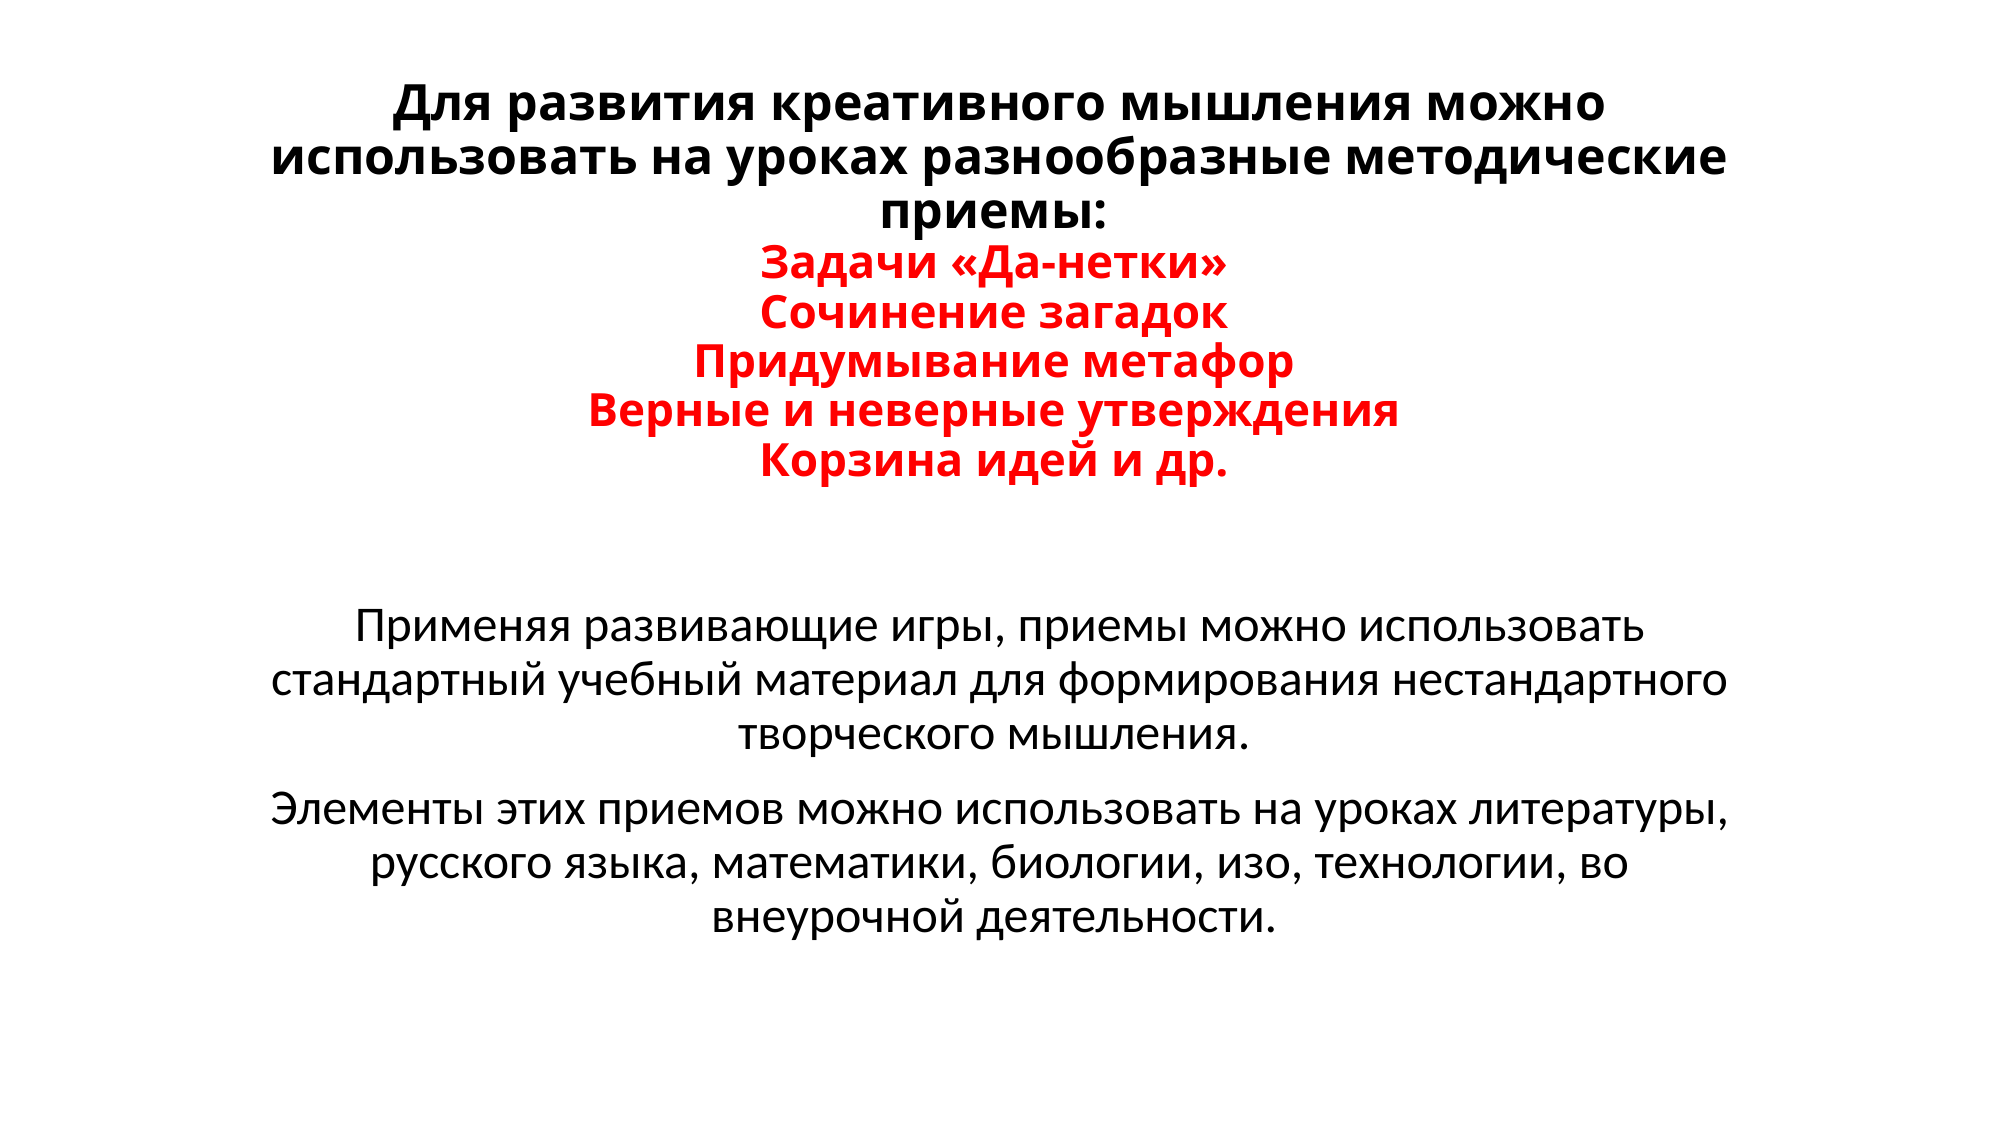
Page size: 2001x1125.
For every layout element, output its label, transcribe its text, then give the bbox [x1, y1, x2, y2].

title Для развития креативного мышления можно использовать на уроках разнообразные методические приемы: Задачи «Да-нетки» Сочинение загадок Придумывание метафор Верные и неверные утверждения Корзина идей и др. [249, 54, 1750, 549]
subtitle Применяя развивающие игры, приемы можно использовать стандартный учебный материал для формирования нестандартного творческого мышления. Элементы этих приемов можно использовать на уроках литературы, русского языка, математики, биологии, изо, технологии, во внеурочной деятельности. [249, 590, 1750, 1041]
